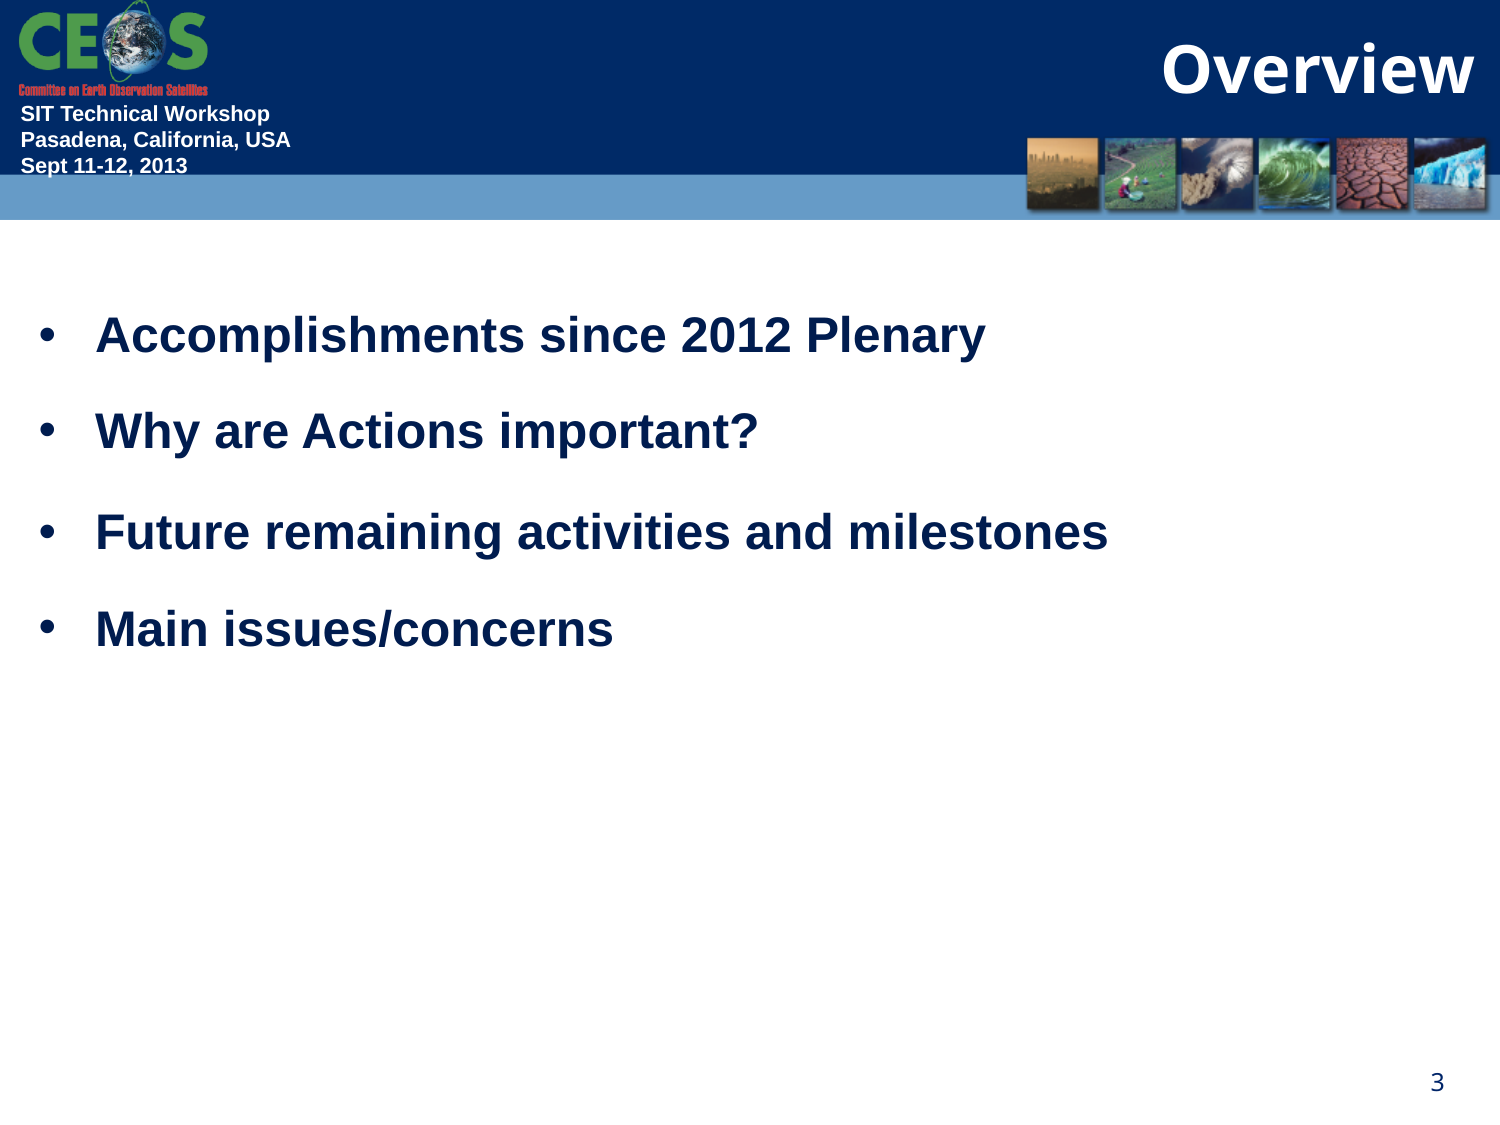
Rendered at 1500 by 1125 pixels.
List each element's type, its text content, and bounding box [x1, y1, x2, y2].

slide_number 3 [1190, 1074, 1460, 1112]
picture [0, 0, 1500, 220]
text_box Accomplishments since 2012 Plenary Why are Actions important? Future remaining activities and milestones Main issues/concerns [24, 232, 1473, 1074]
title Overview [216, 16, 1491, 117]
